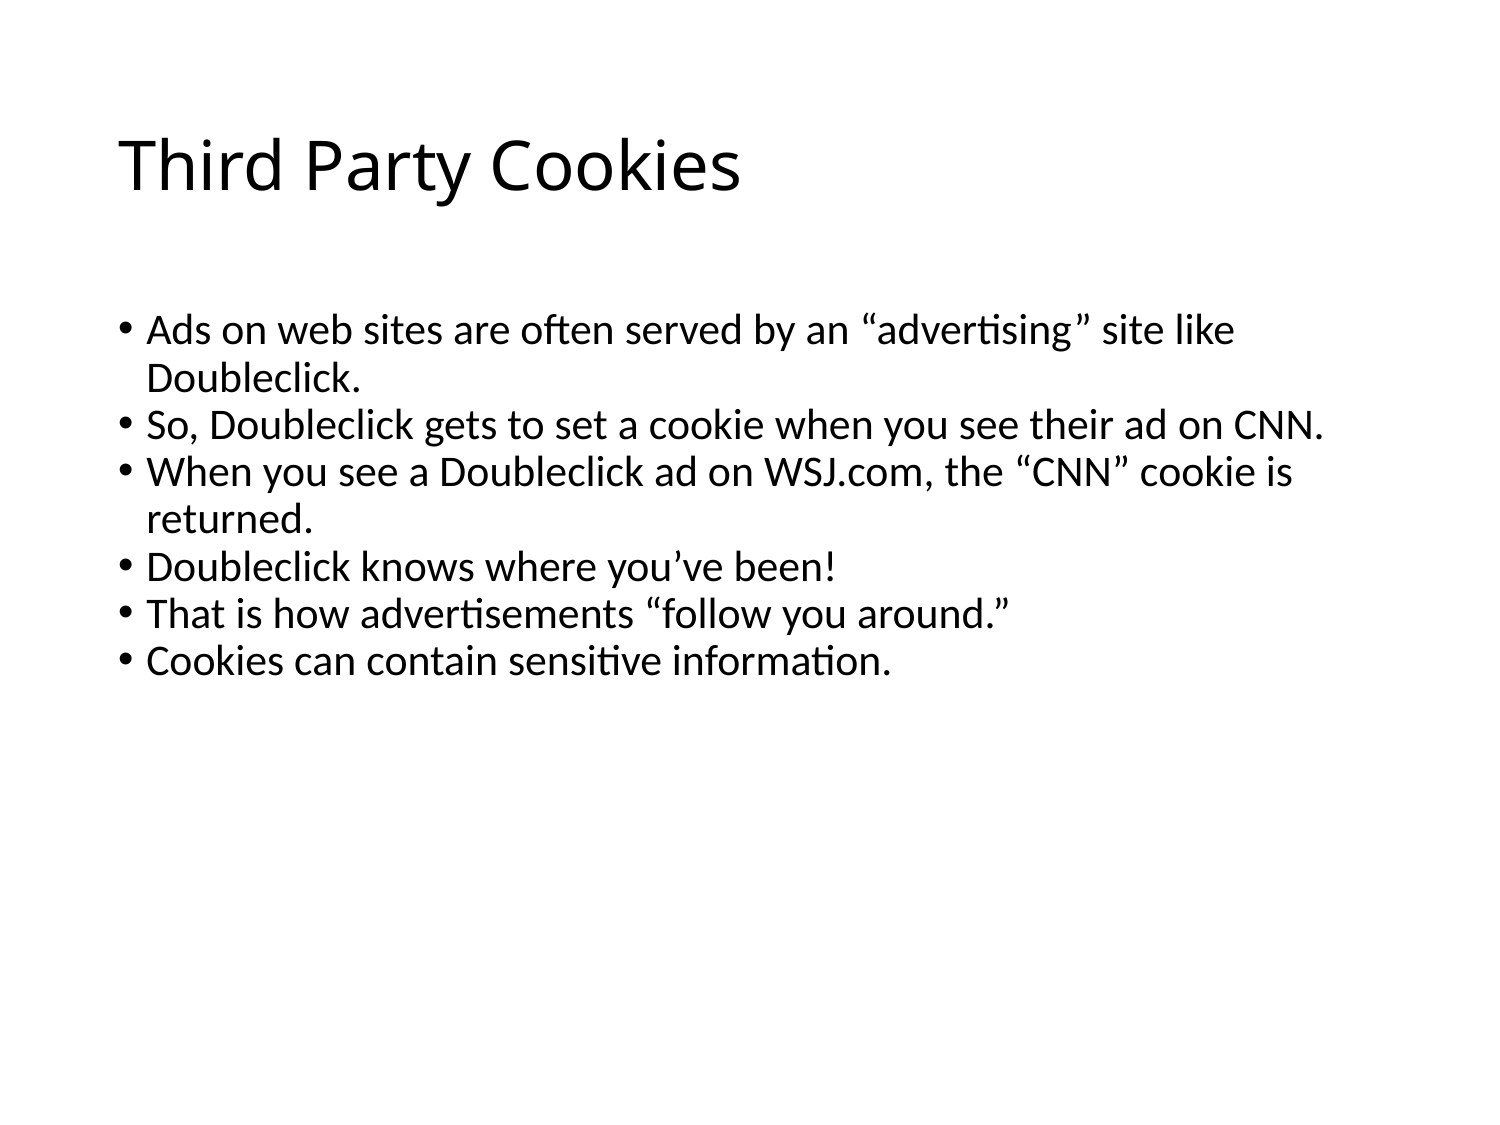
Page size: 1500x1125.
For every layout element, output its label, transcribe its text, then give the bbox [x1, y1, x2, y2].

list Ads on web sites are often served by an “advertising” site like Doubleclick. So, Doubleclick gets to set a cookie when you see their ad on CNN. When you see a Doubleclick ad on WSJ.com, the “CNN” cookie is returned. Doubleclick knows where you’ve been! That is how advertisements “follow you around.” Cookies can contain sensitive information. [103, 299, 1397, 1014]
title Third Party Cookies [103, 59, 1397, 278]
